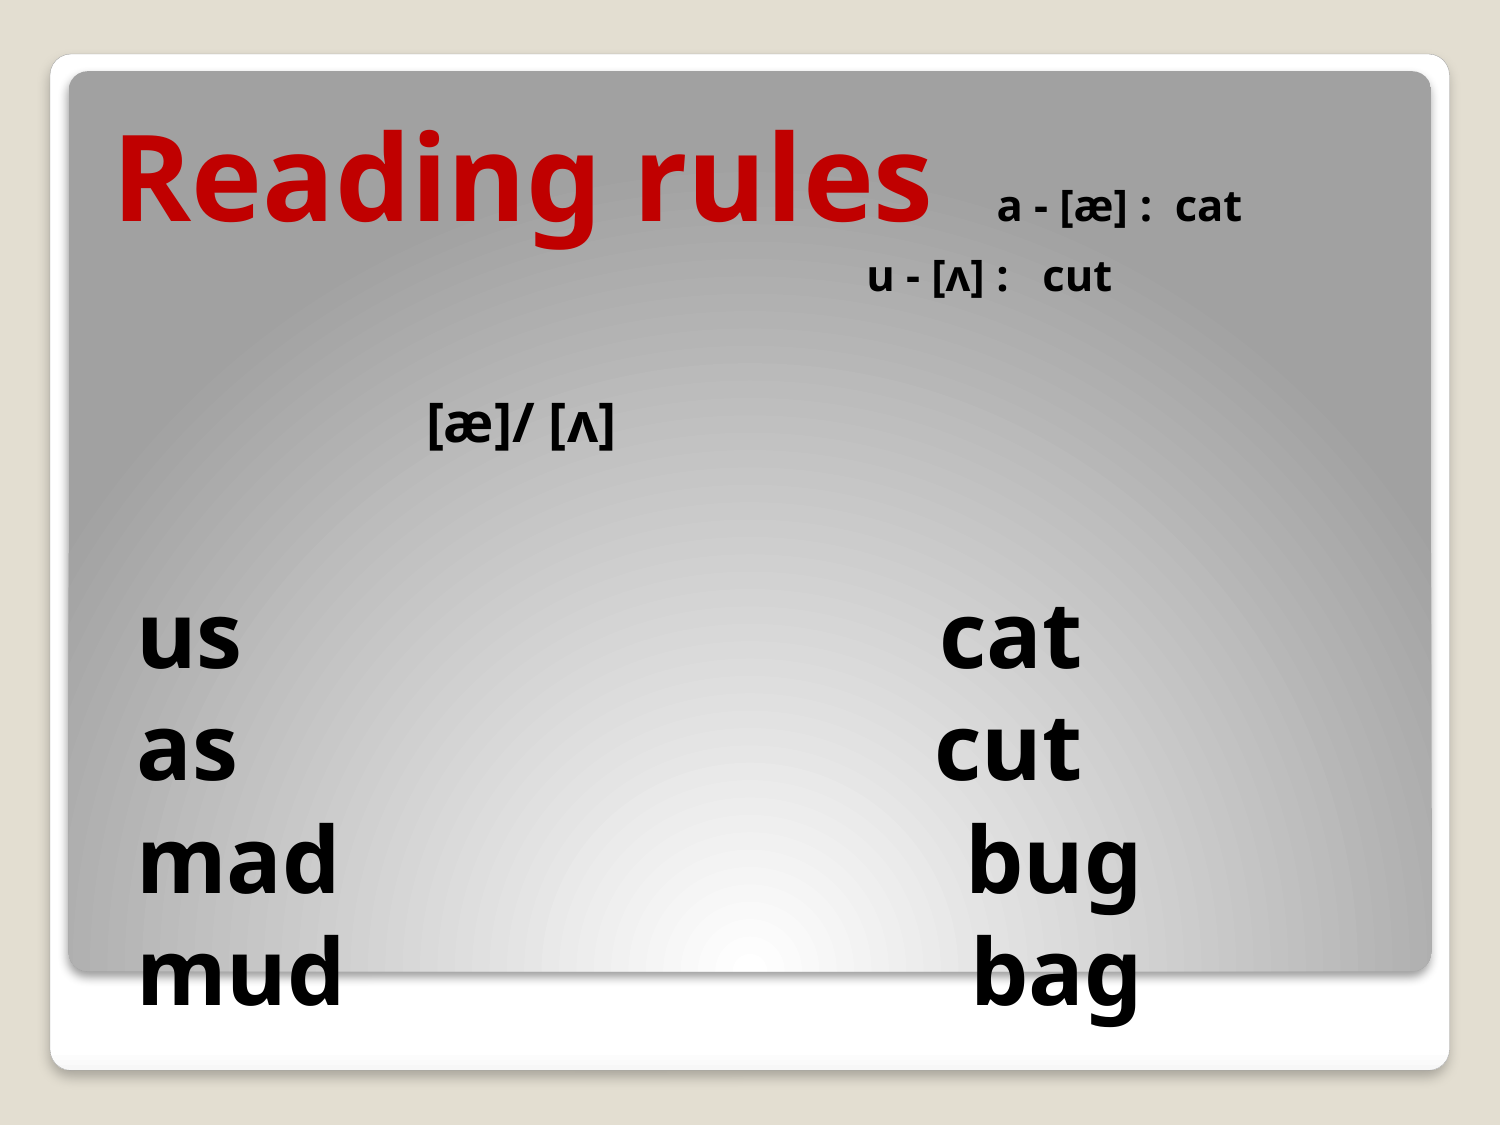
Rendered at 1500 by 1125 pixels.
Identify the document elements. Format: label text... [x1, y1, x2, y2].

list Reading rules a - [æ] : cat u - [ʌ] : сut [æ]/ [ʌ] us cat as cut mad bug mud bag [82, 86, 1425, 1043]
